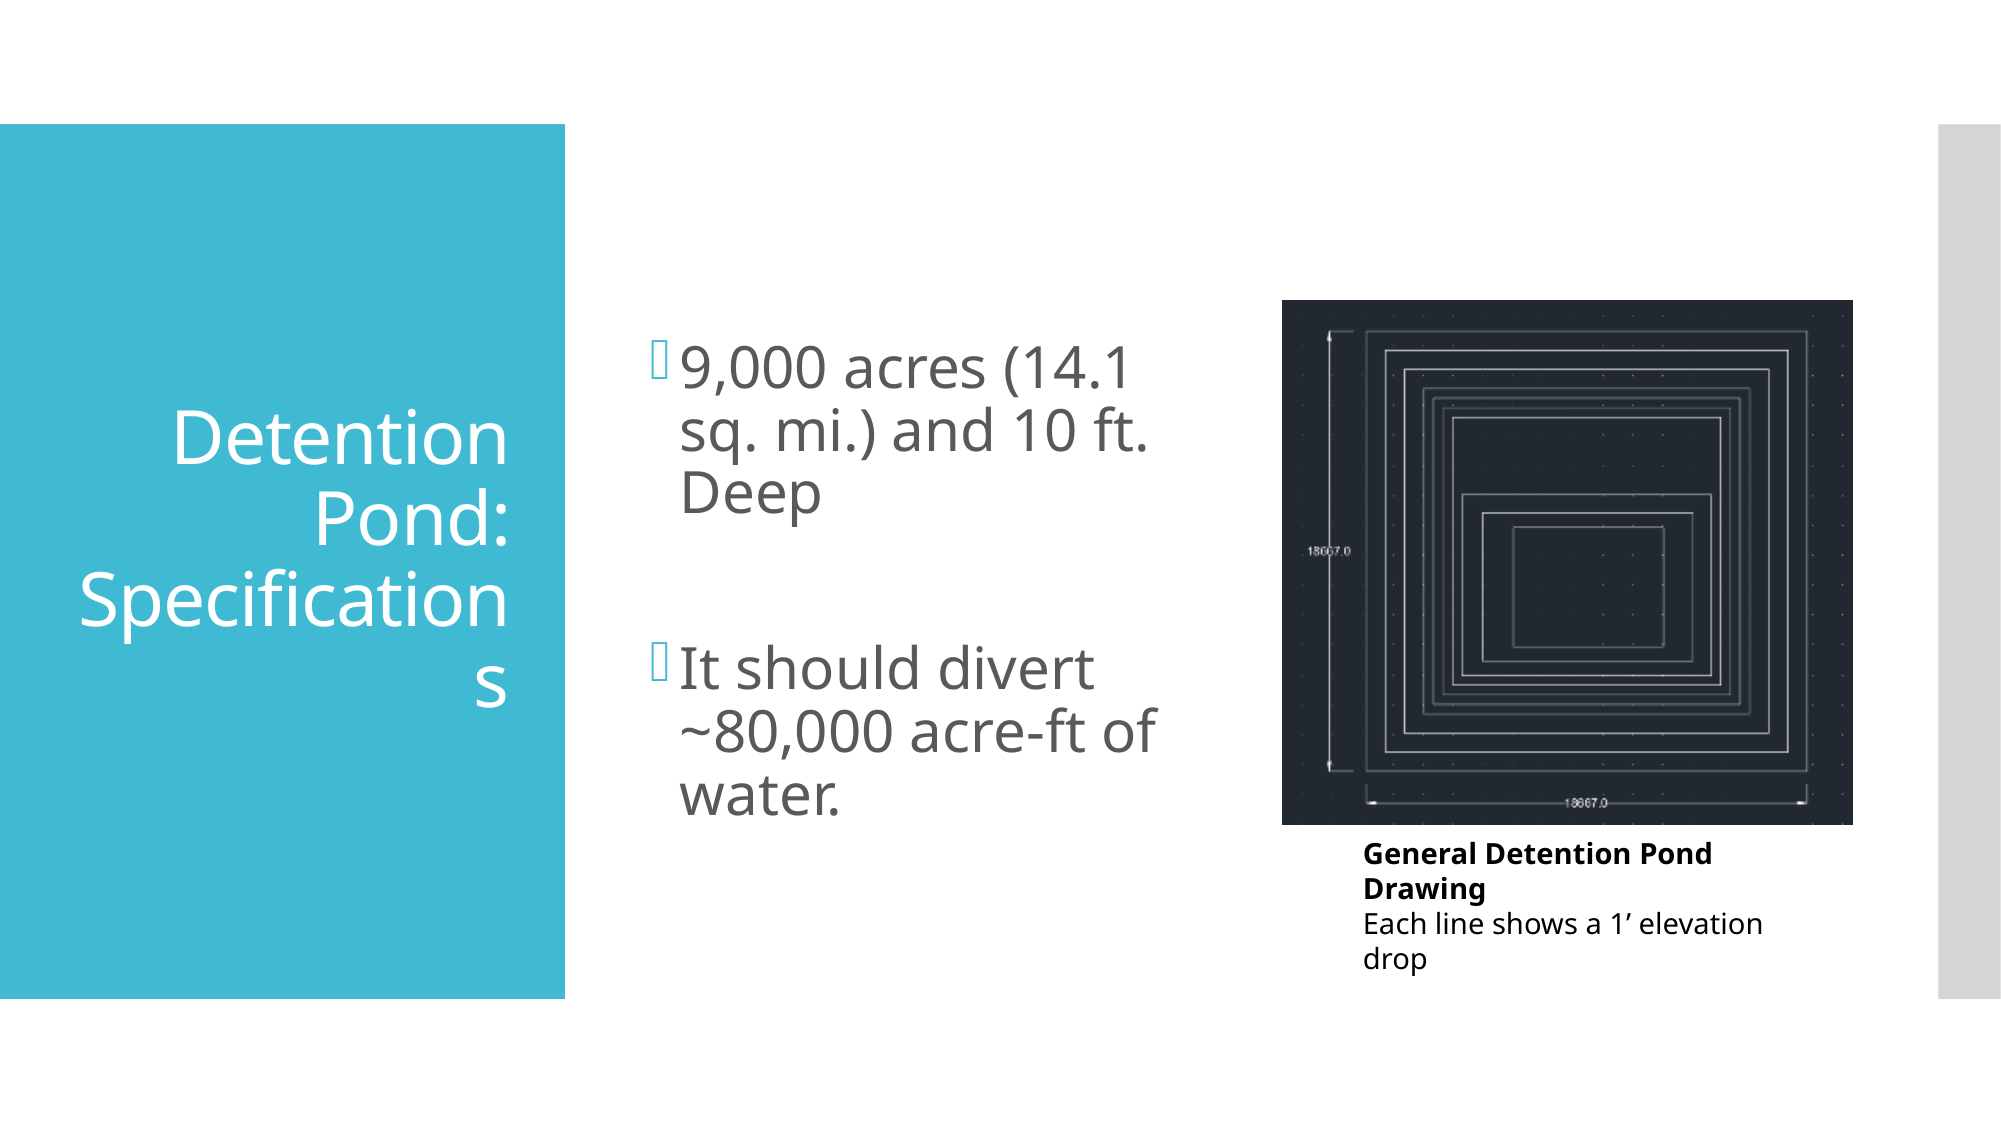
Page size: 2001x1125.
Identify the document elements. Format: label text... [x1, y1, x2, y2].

text_box General Detention Pond Drawing Each line shows a 1’ elevation drop [1348, 828, 1813, 983]
list 9,000 acres (14.1 sq. mi.) and 10 ft. Deep It should divert ~80,000 acre-ft of water. [634, 141, 1223, 982]
text_box [0, 124, 566, 1000]
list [1282, 299, 1853, 825]
text_box [1937, 124, 2000, 1000]
title Detention Pond: Specifications [41, 184, 525, 940]
